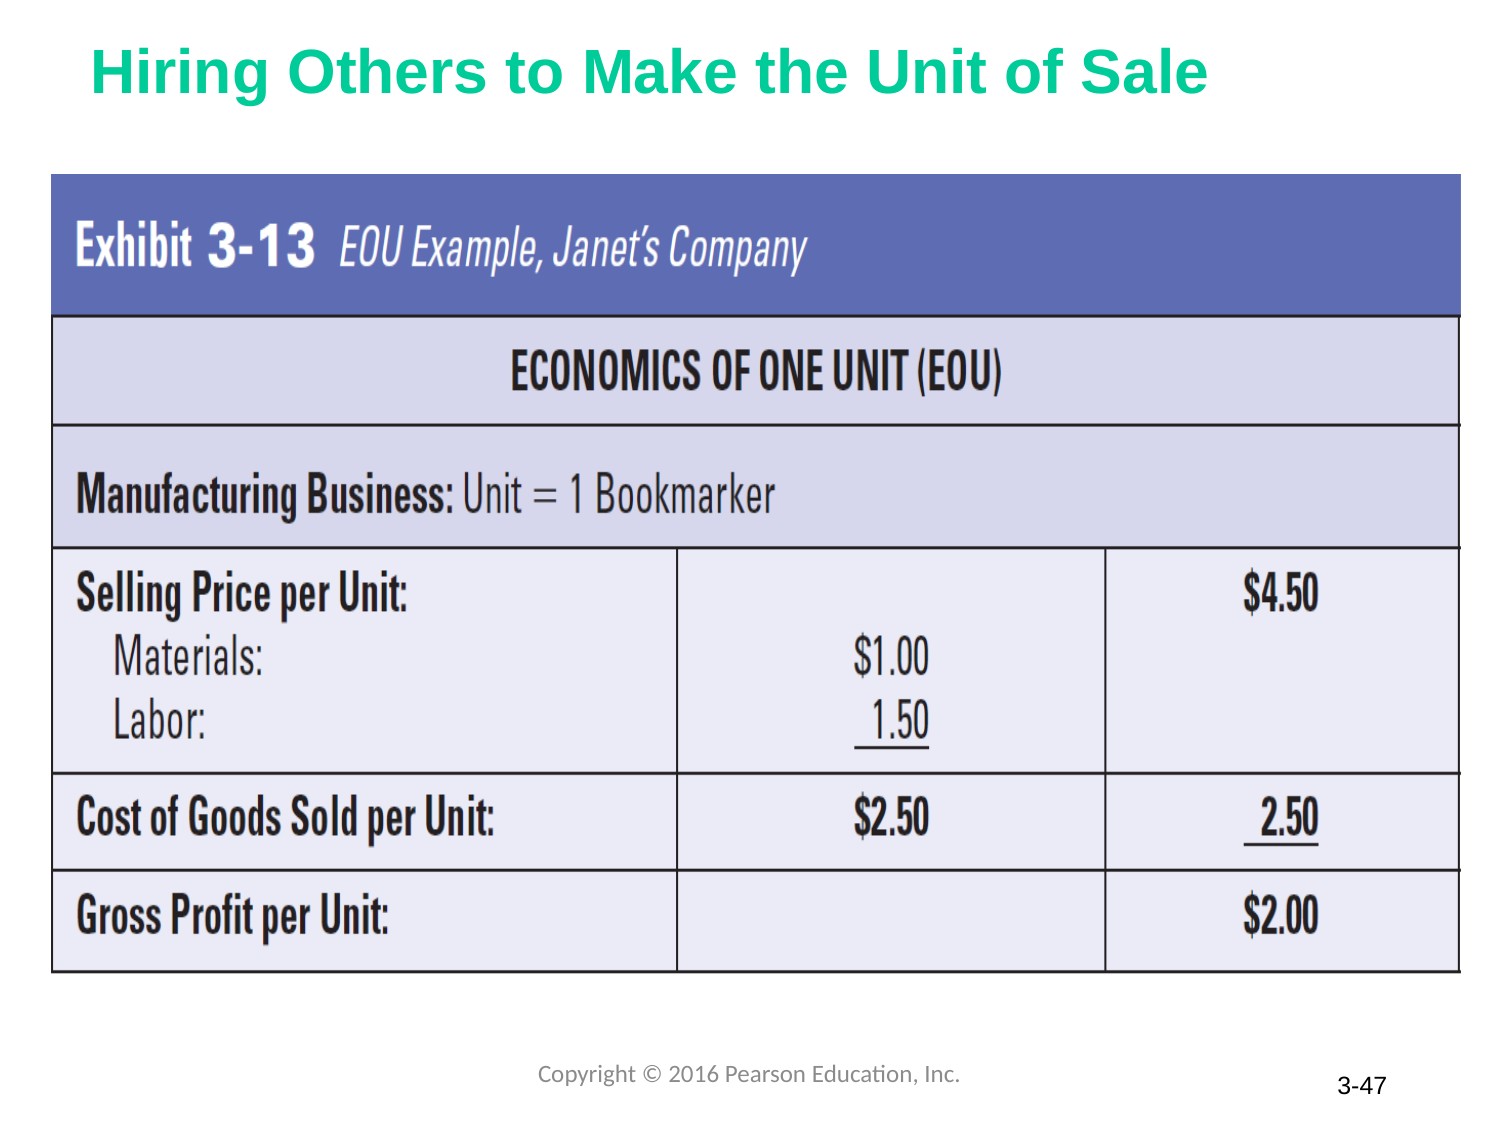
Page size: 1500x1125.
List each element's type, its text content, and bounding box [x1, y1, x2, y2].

title Hiring Others to Make the Unit of Sale [75, 0, 1425, 163]
footer Copyright © 2016 Pearson Education, Inc. [512, 1042, 988, 1103]
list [49, 174, 1463, 976]
